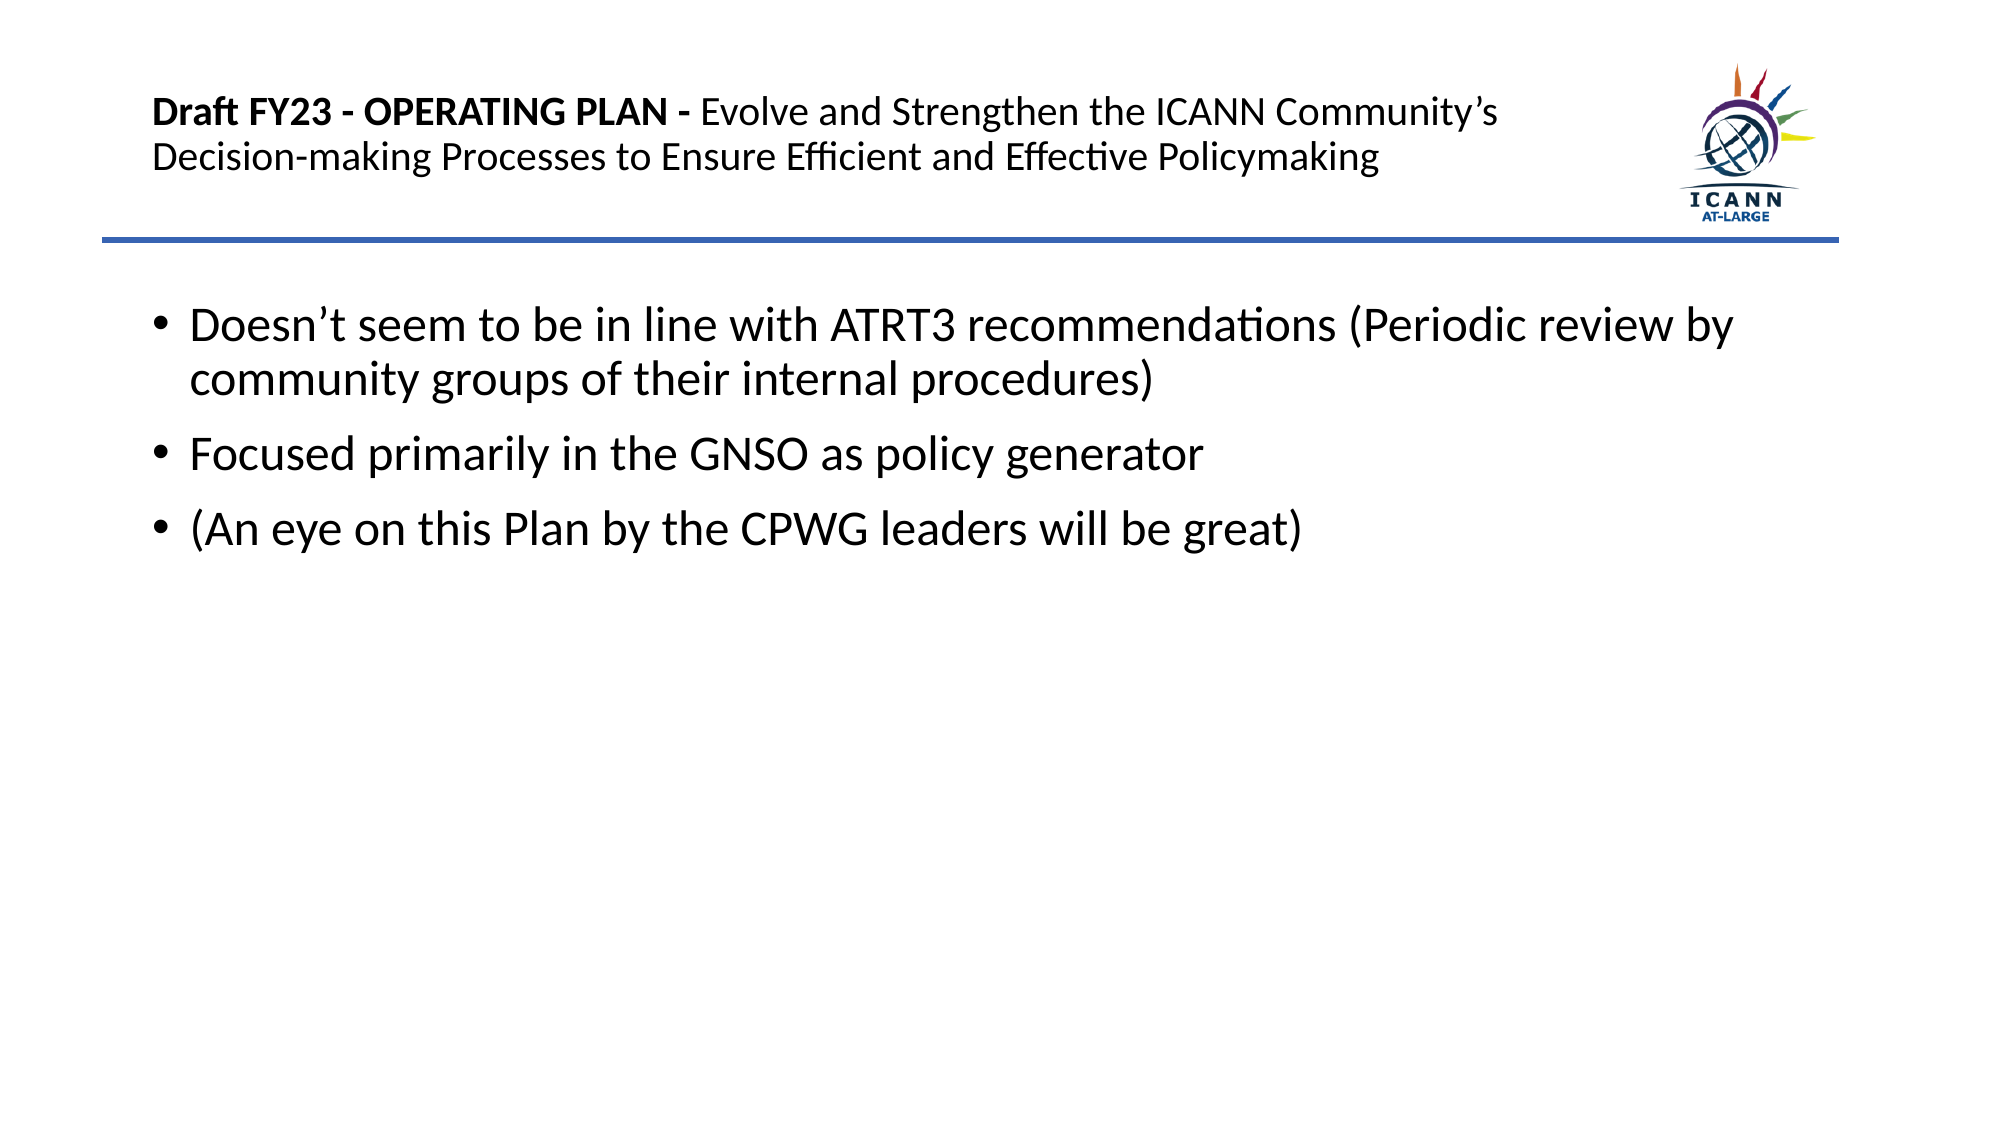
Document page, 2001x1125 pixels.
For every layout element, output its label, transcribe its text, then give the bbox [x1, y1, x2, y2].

text_box Doesn’t seem to be in line with ATRT3 recommendations (Periodic review by community groups of their internal procedures) Focused primarily in the GNSO as policy generator (An eye on this Plan by the CPWG leaders will be great) [137, 291, 1863, 1014]
picture [1676, 59, 1830, 231]
text_box Draft FY23 - OPERATING PLAN - Evolve and Strengthen the ICANN Community’s Decision-making Processes to Ensure Efficient and Effective Policymaking [137, 81, 1585, 223]
